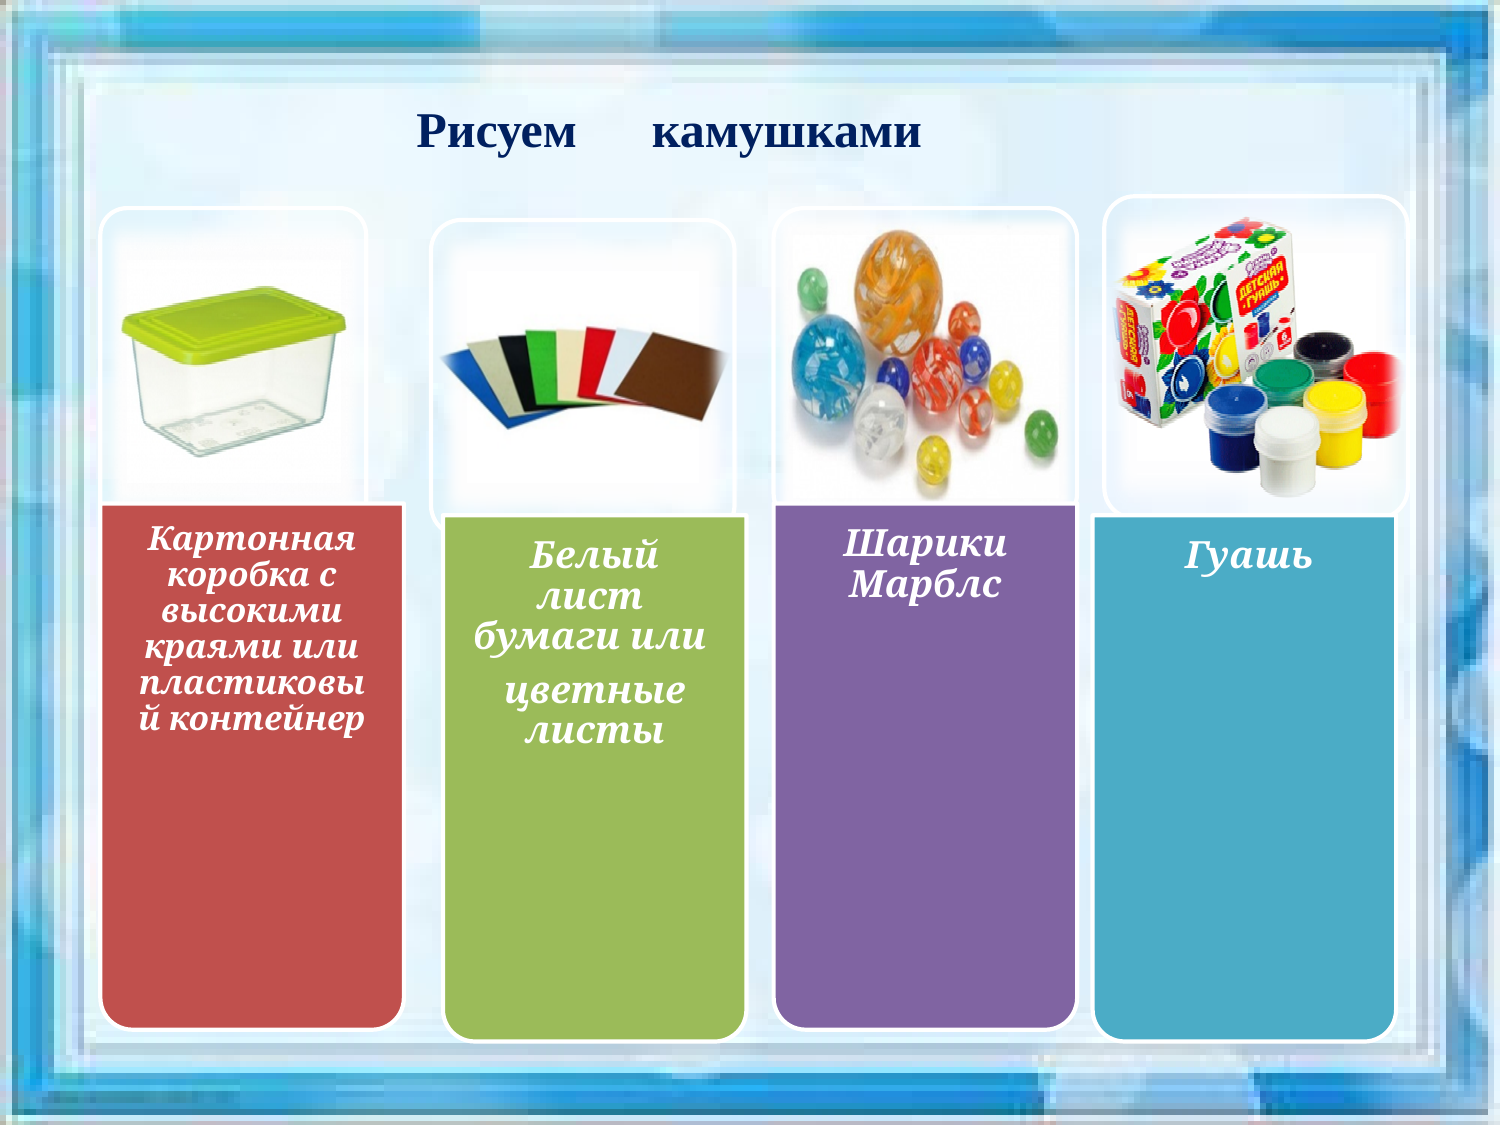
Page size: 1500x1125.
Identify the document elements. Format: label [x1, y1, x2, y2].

text_box [442, 514, 747, 1042]
text_box [773, 503, 1078, 1030]
text_box [1092, 514, 1397, 1042]
text_box [100, 503, 405, 1030]
picture [0, 0, 1500, 1125]
